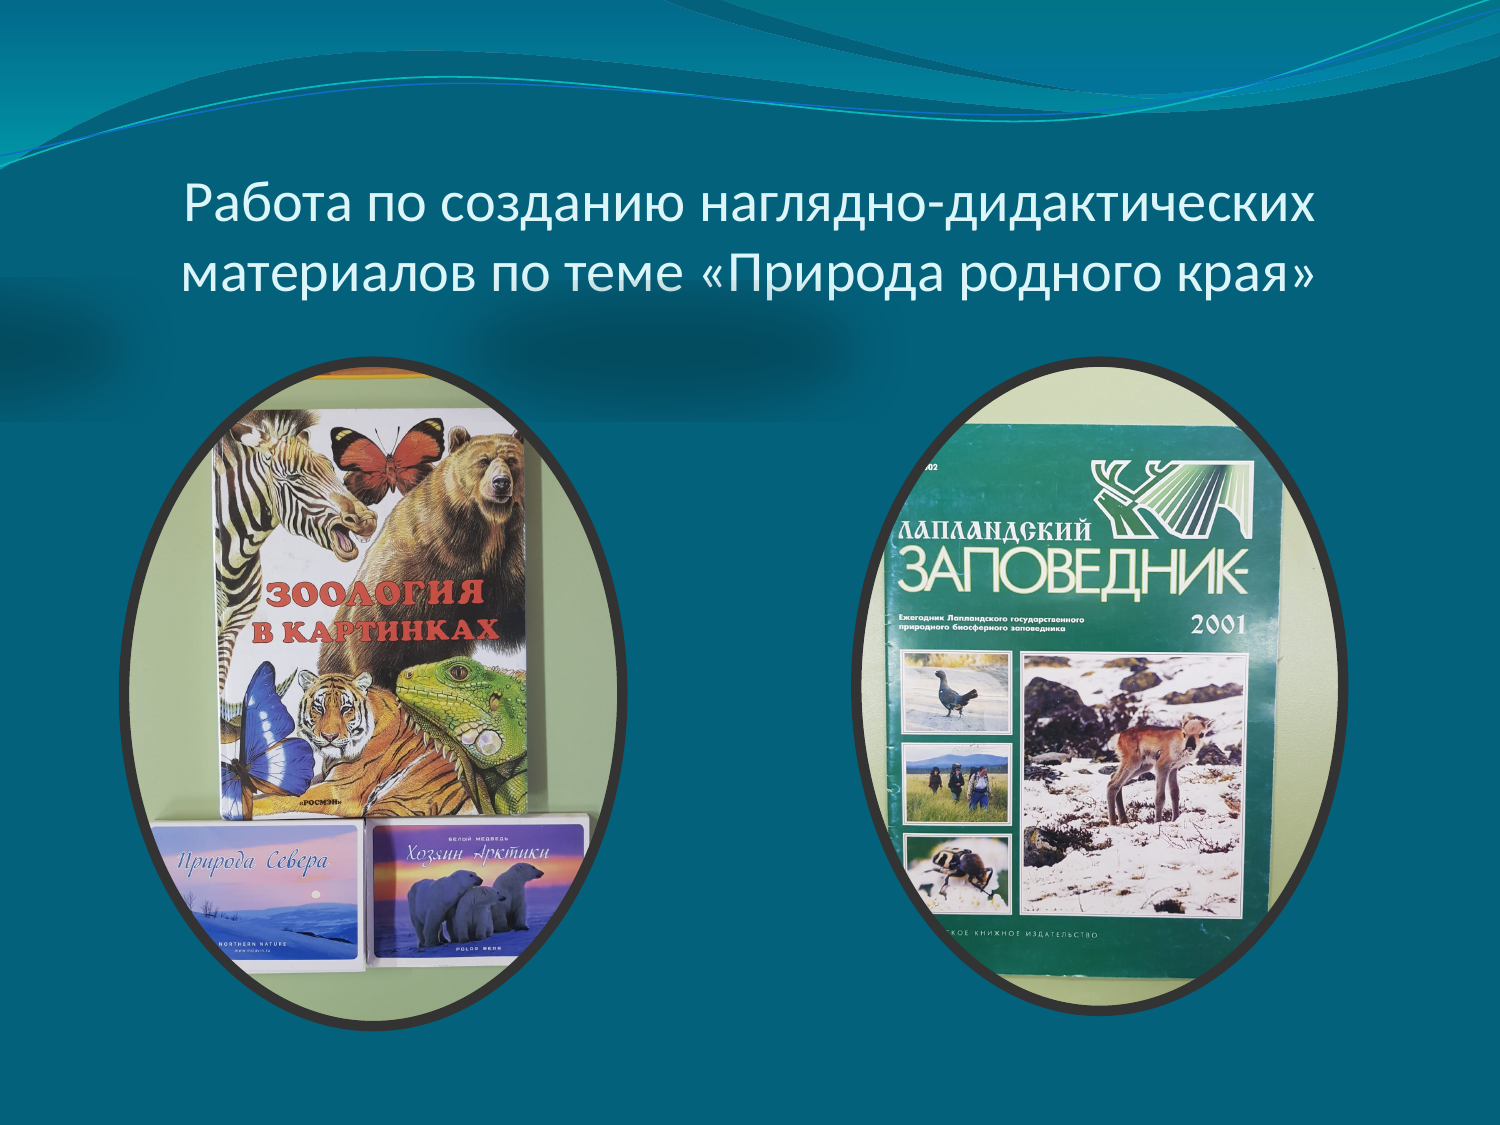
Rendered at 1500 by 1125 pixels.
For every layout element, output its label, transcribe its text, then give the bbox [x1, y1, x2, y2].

title Работа по созданию наглядно-дидактических материалов по теме «Природа родного края» [75, 115, 1425, 303]
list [855, 361, 1344, 1012]
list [123, 361, 623, 1027]
